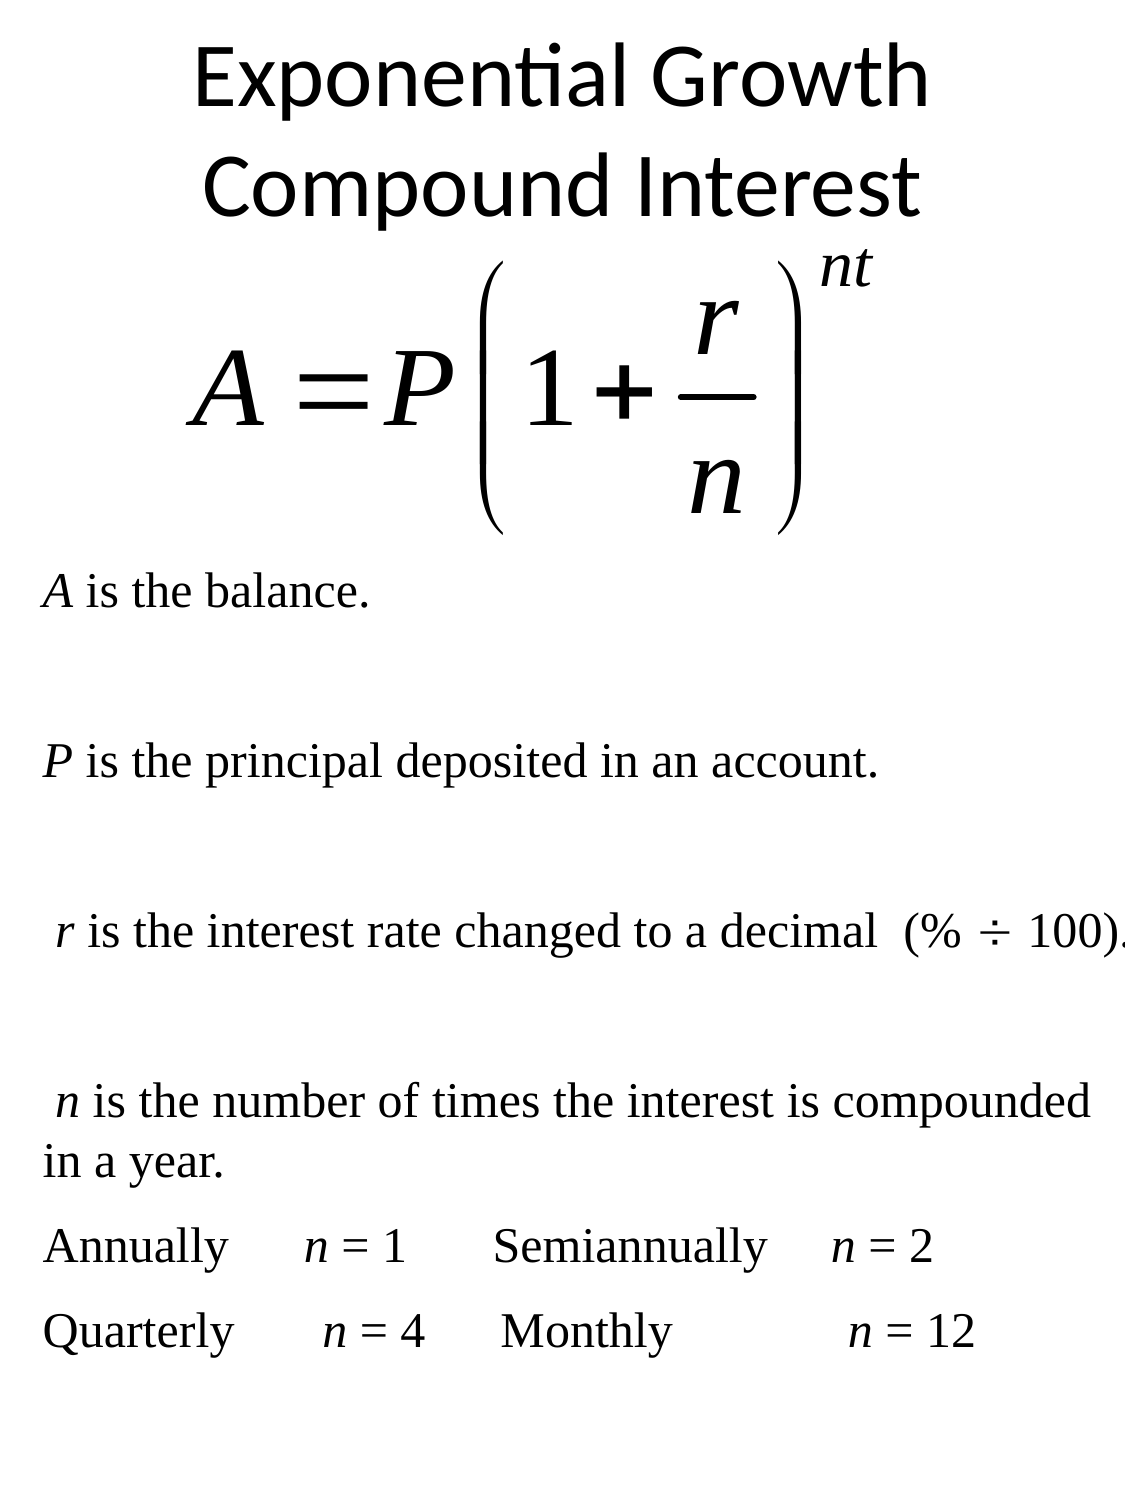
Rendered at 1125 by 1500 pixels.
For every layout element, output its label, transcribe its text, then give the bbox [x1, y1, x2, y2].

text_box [174, 224, 885, 549]
title Exponential Growth Compound Interest [84, 0, 1041, 250]
text_box A is the balance. P is the principal deposited in an account. r is the interest rate changed to a decimal (%  100). n is the number of times the interest is compounded in a year. Annually n = 1 Semiannually n = 2 Quarterly n = 4 Monthly n = 12 [27, 549, 1125, 1365]
